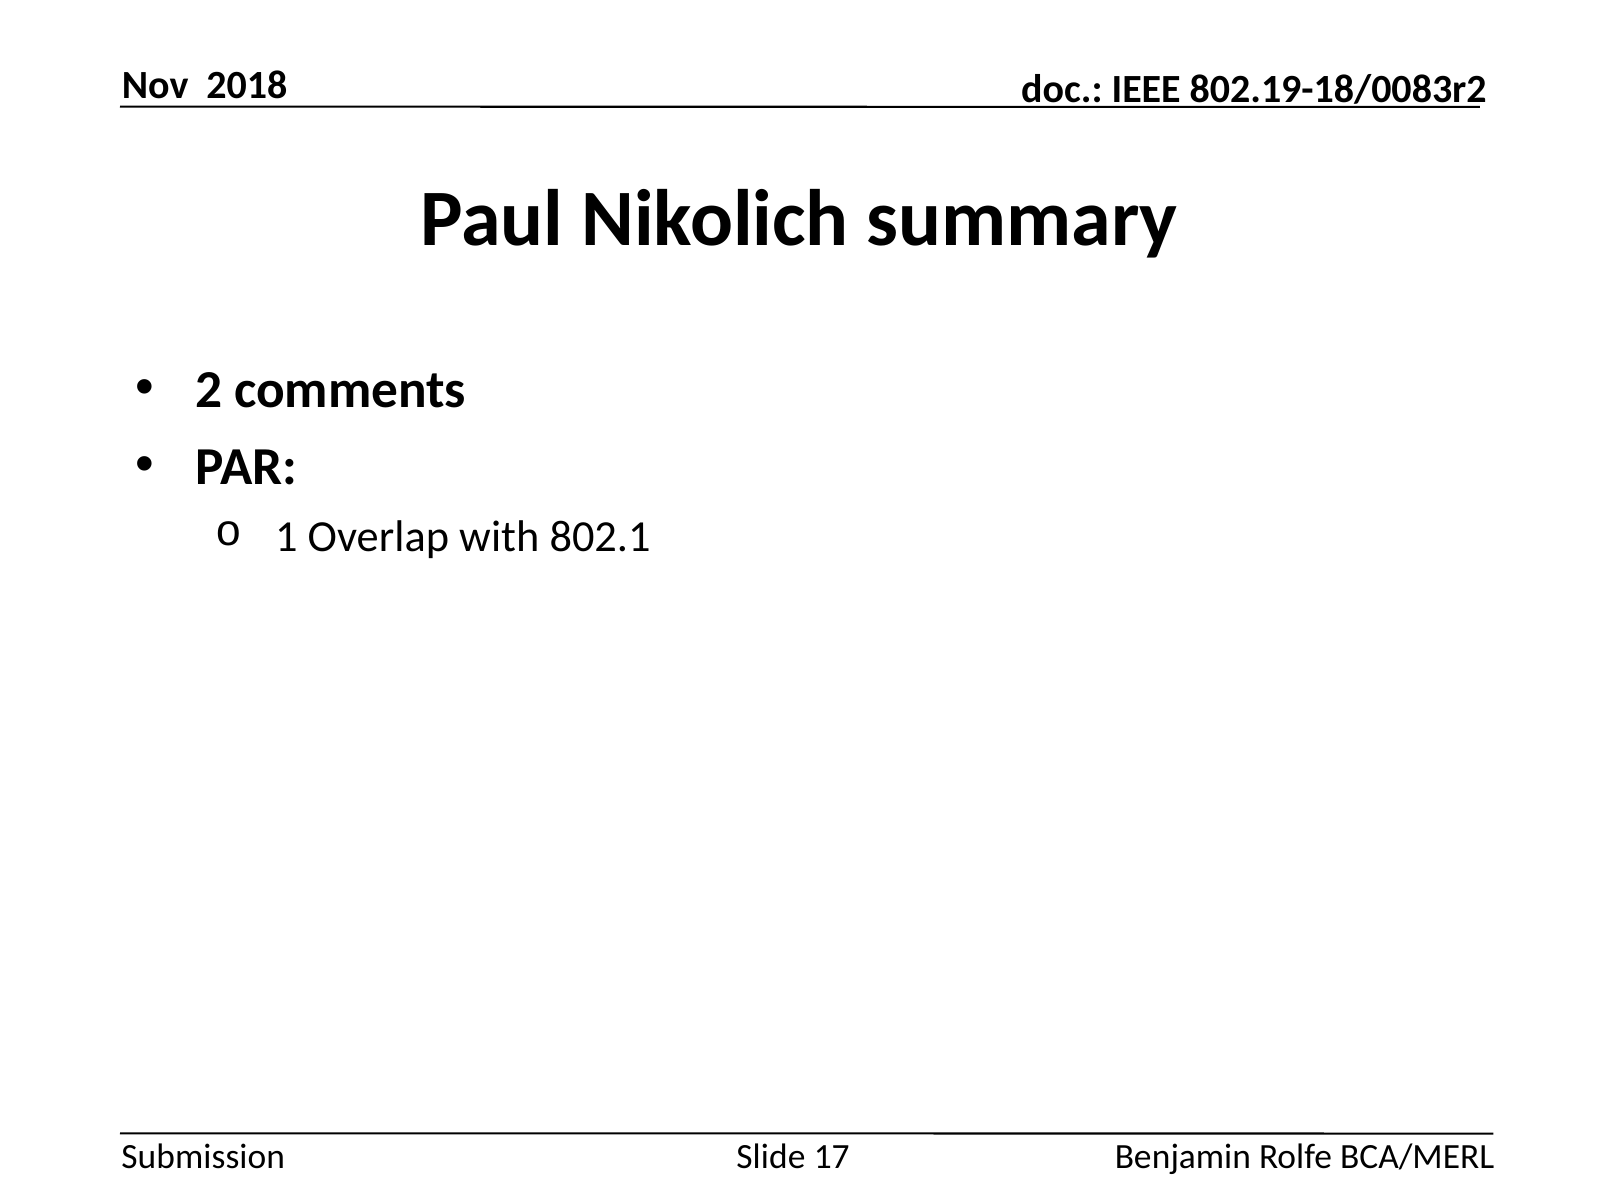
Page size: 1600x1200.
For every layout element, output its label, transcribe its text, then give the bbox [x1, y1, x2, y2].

list 2 comments PAR: 1 Overlap with 802.1 [119, 346, 1480, 1113]
title Paul Nikolich summary [119, 119, 1480, 307]
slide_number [121, 58, 451, 107]
footer Benjamin Rolfe BCA/MERL [937, 1132, 1495, 1174]
slide_number Slide 17 [733, 1132, 854, 1197]
